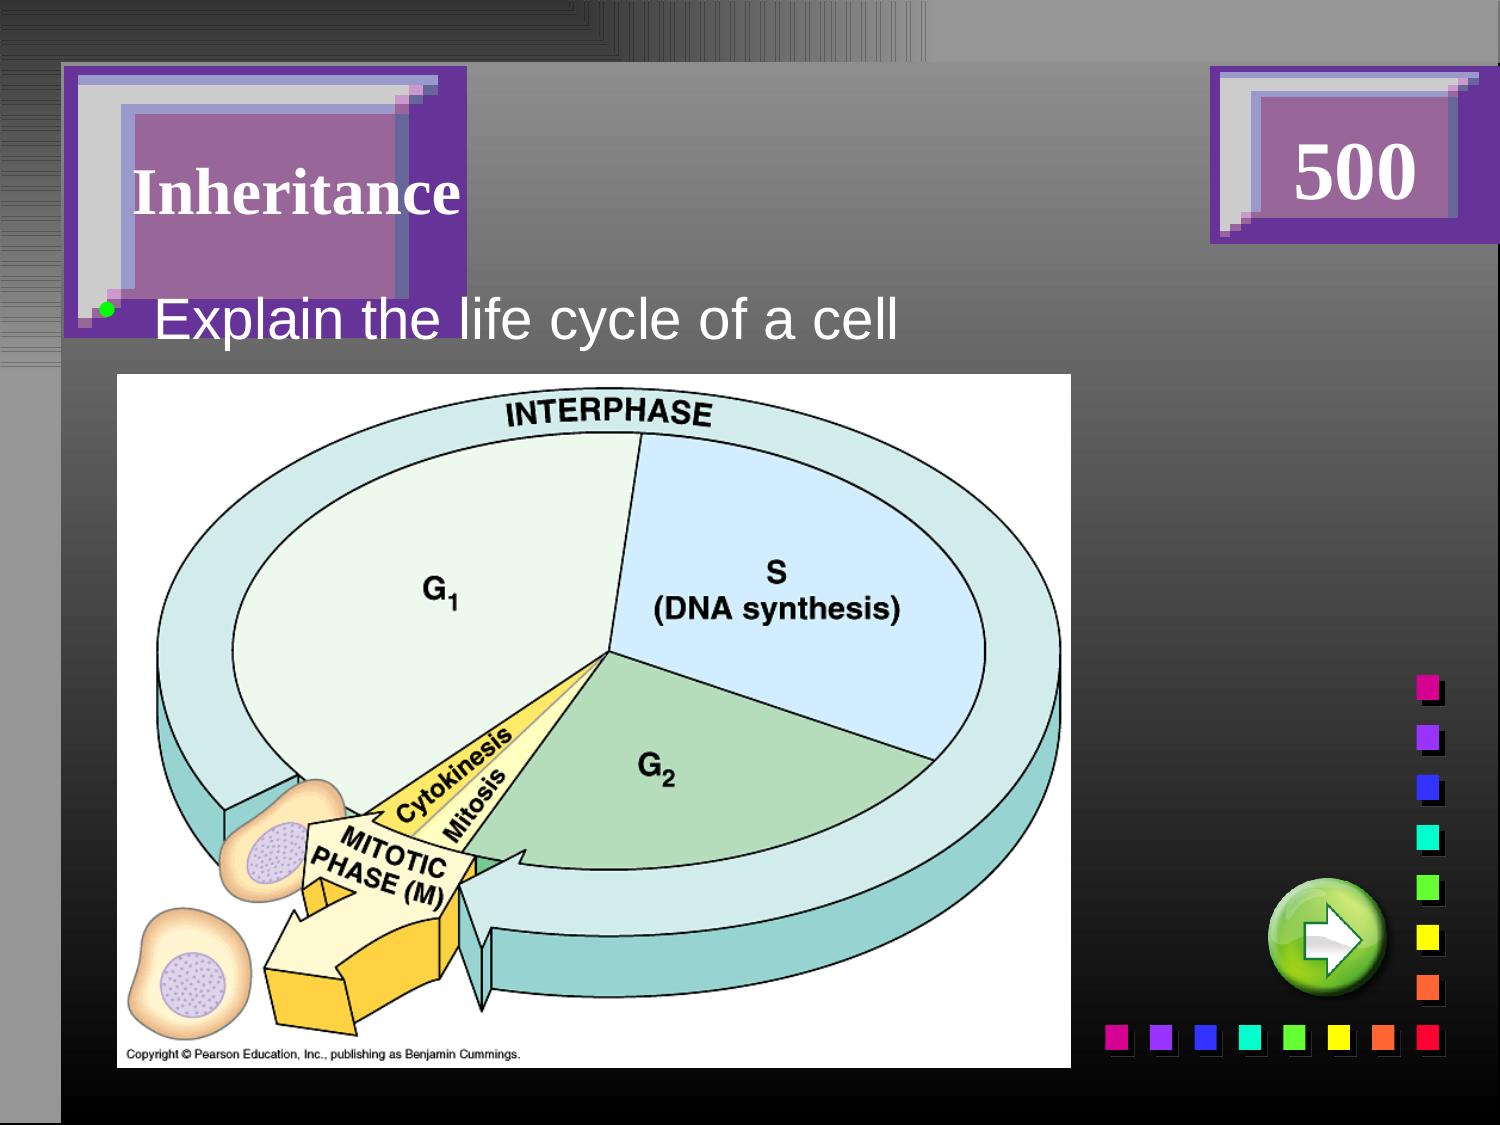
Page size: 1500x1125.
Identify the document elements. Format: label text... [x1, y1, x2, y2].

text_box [1210, 66, 1500, 244]
list Explain the life cycle of a cell [81, 281, 1500, 1090]
picture [1257, 869, 1402, 1014]
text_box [64, 66, 552, 339]
picture [116, 374, 1071, 1068]
